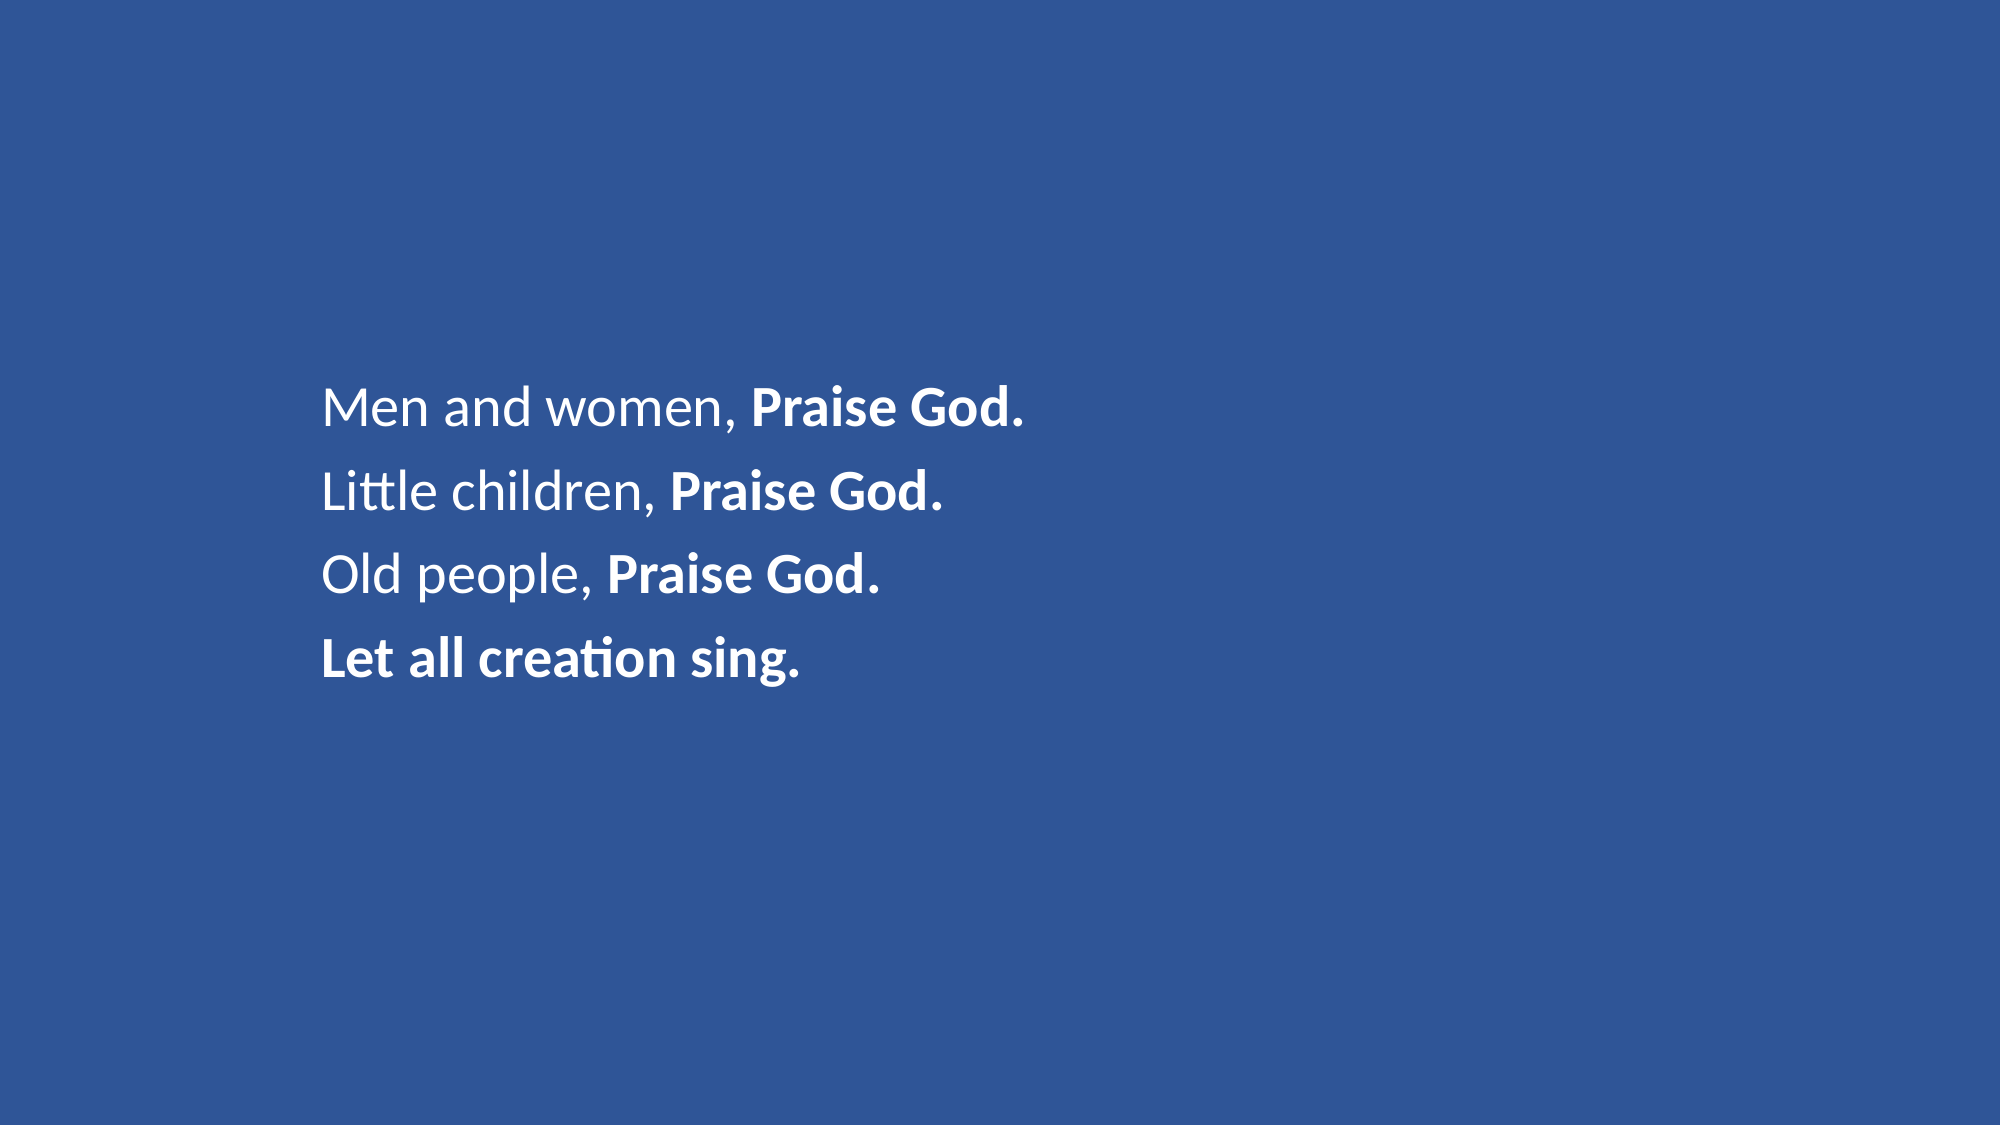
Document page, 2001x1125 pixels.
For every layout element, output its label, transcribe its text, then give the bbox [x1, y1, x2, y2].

list Men and women, Praise God. Little children, Praise God. Old people, Praise God. Let all creation sing. [306, 368, 1694, 757]
